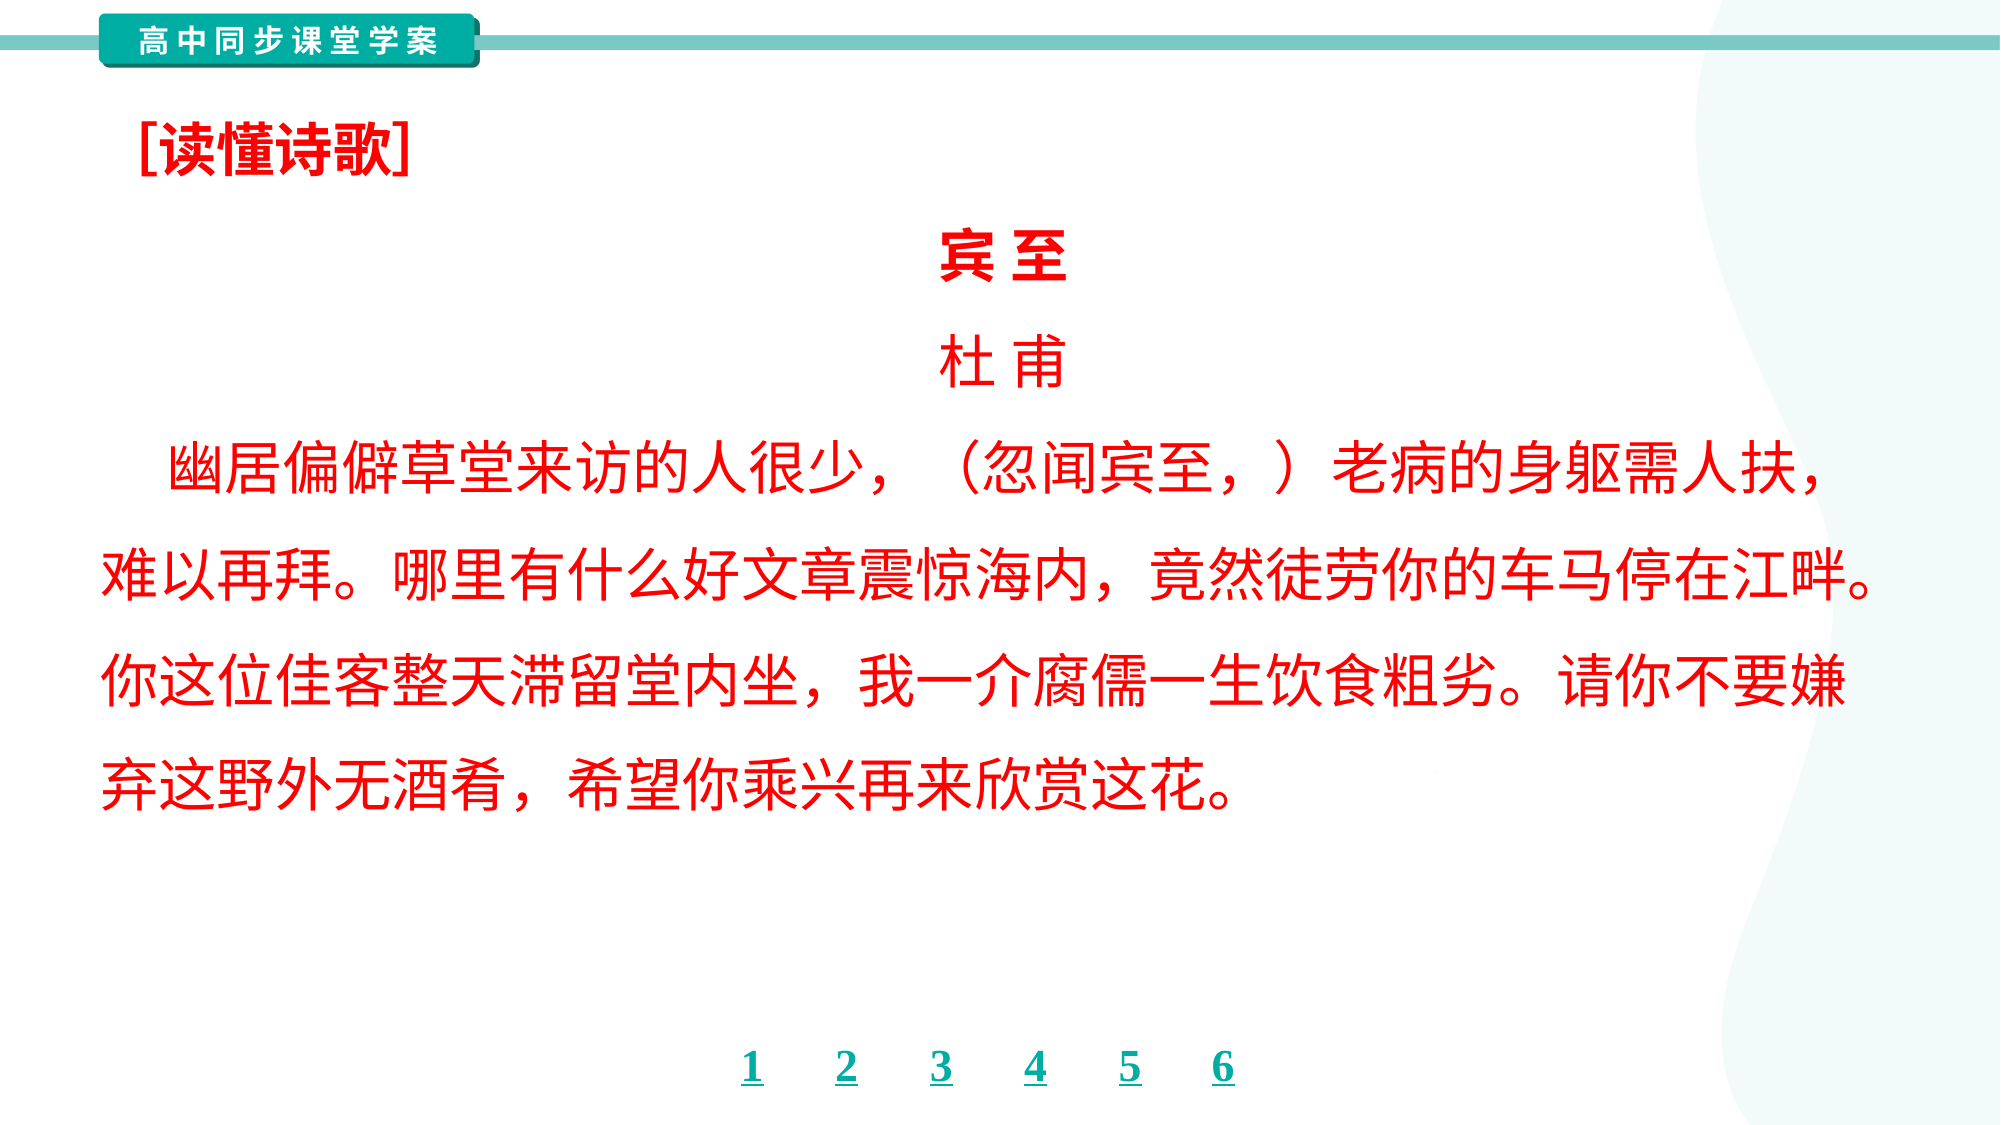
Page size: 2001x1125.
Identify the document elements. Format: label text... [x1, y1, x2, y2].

picture [0, 0, 2000, 1125]
text_box ［读懂诗歌］ 宾 至 杜 甫 幽居偏僻草堂来访的人很少，（忽闻宾至，）老病的身躯需人扶， 难以再拜。哪里有什么好文章震惊海内，竟然徒劳你的车马停在江畔。 你这位佳客整天滞留堂内坐，我一介腐儒一生饮食粗劣。请你不要嫌 弃这野外无酒肴，希望你乘兴再来欣赏这花。 [100, 76, 1899, 808]
